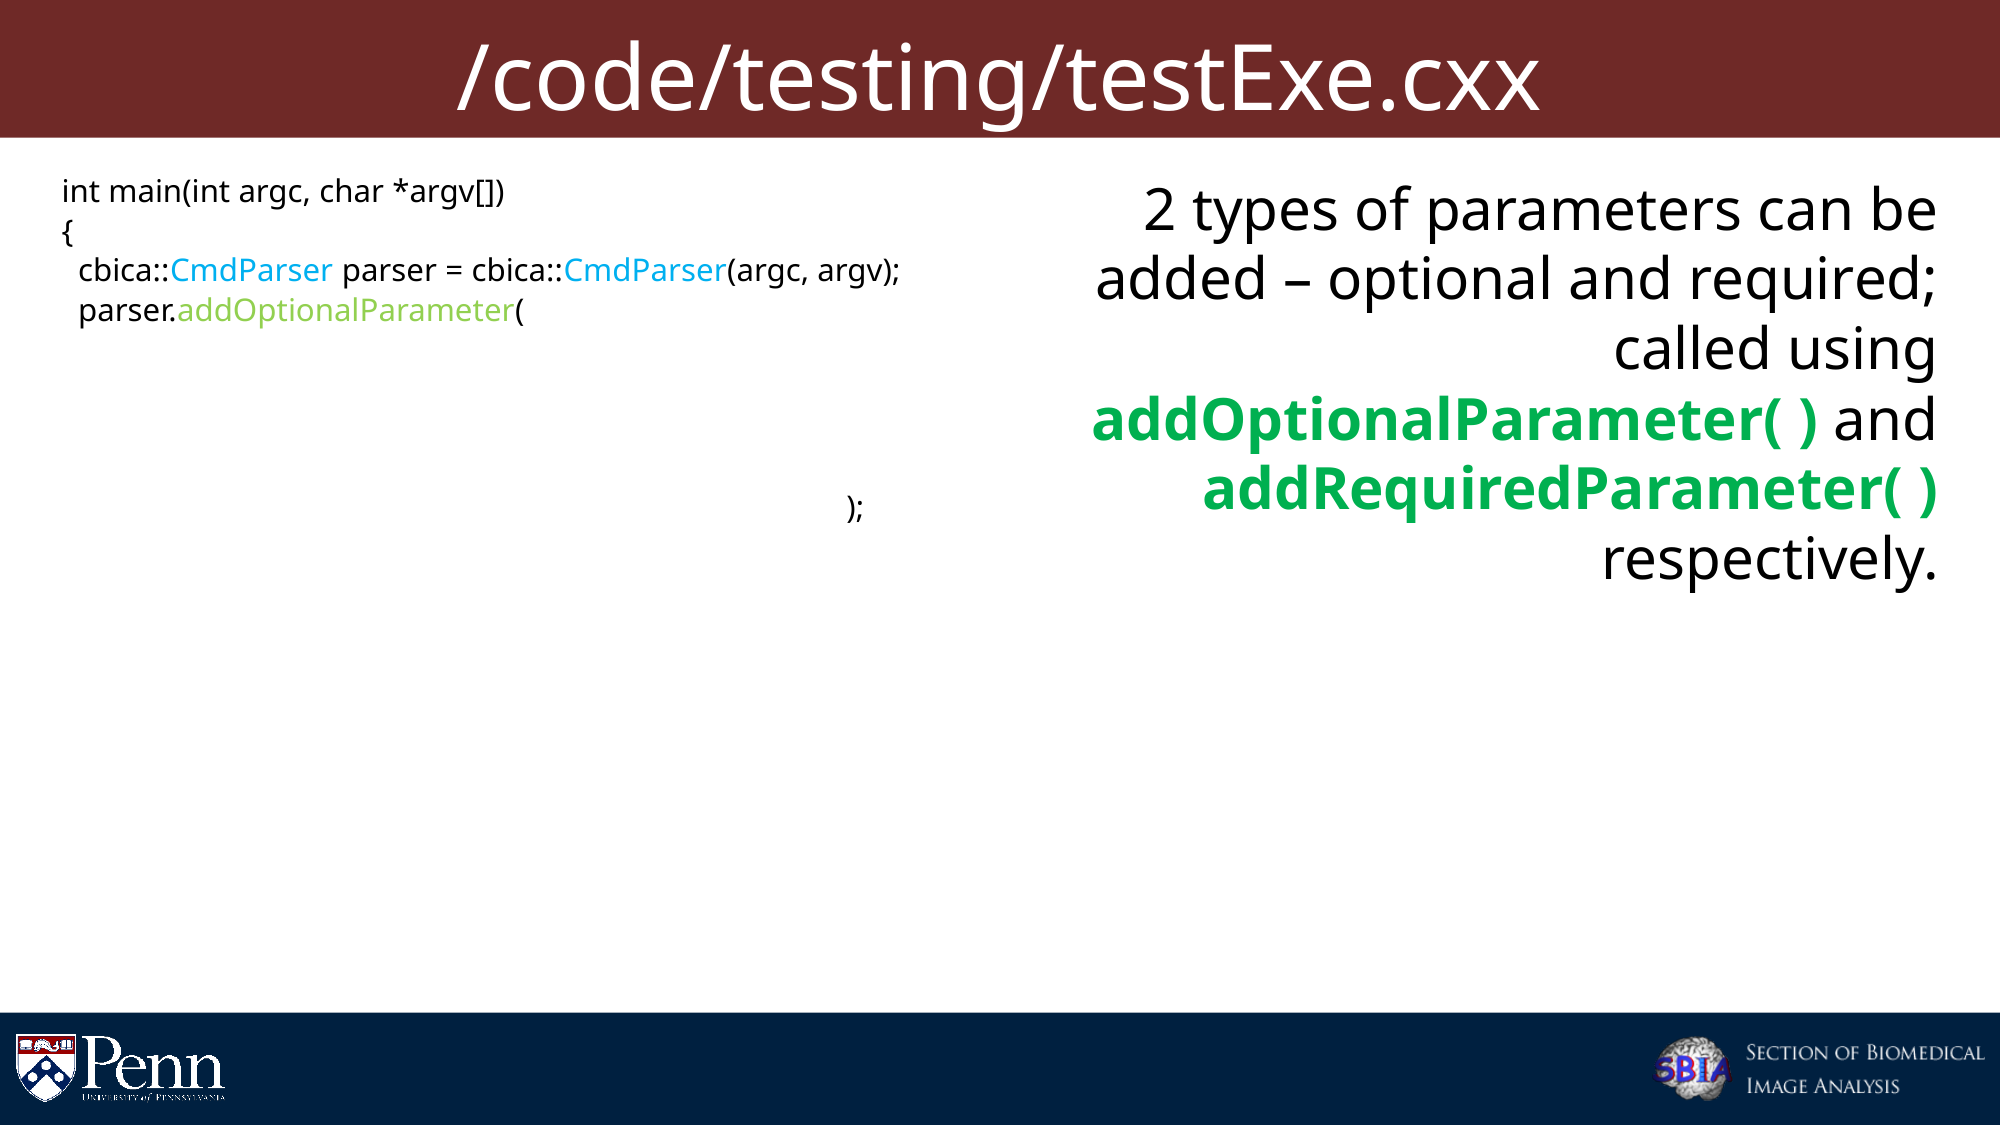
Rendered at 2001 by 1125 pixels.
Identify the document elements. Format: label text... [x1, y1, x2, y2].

picture [1652, 1035, 1985, 1102]
title /code/testing/testExe.cxx [46, 0, 1954, 138]
list 2 types of parameters can be added – optional and required; called using addOptionalParameter( ) and addRequiredParameter( ) respectively. [1012, 164, 1954, 987]
list int main(int argc, char *argv[]) { cbica::CmdParser parser = cbica::CmdParser(argc, argv); parser.addOptionalParameter( "r", "runTest", cbica::Parameter::FILE, ".nii.gz", "This takes the input image file for testing“ ); [46, 164, 985, 987]
picture [16, 1034, 225, 1103]
